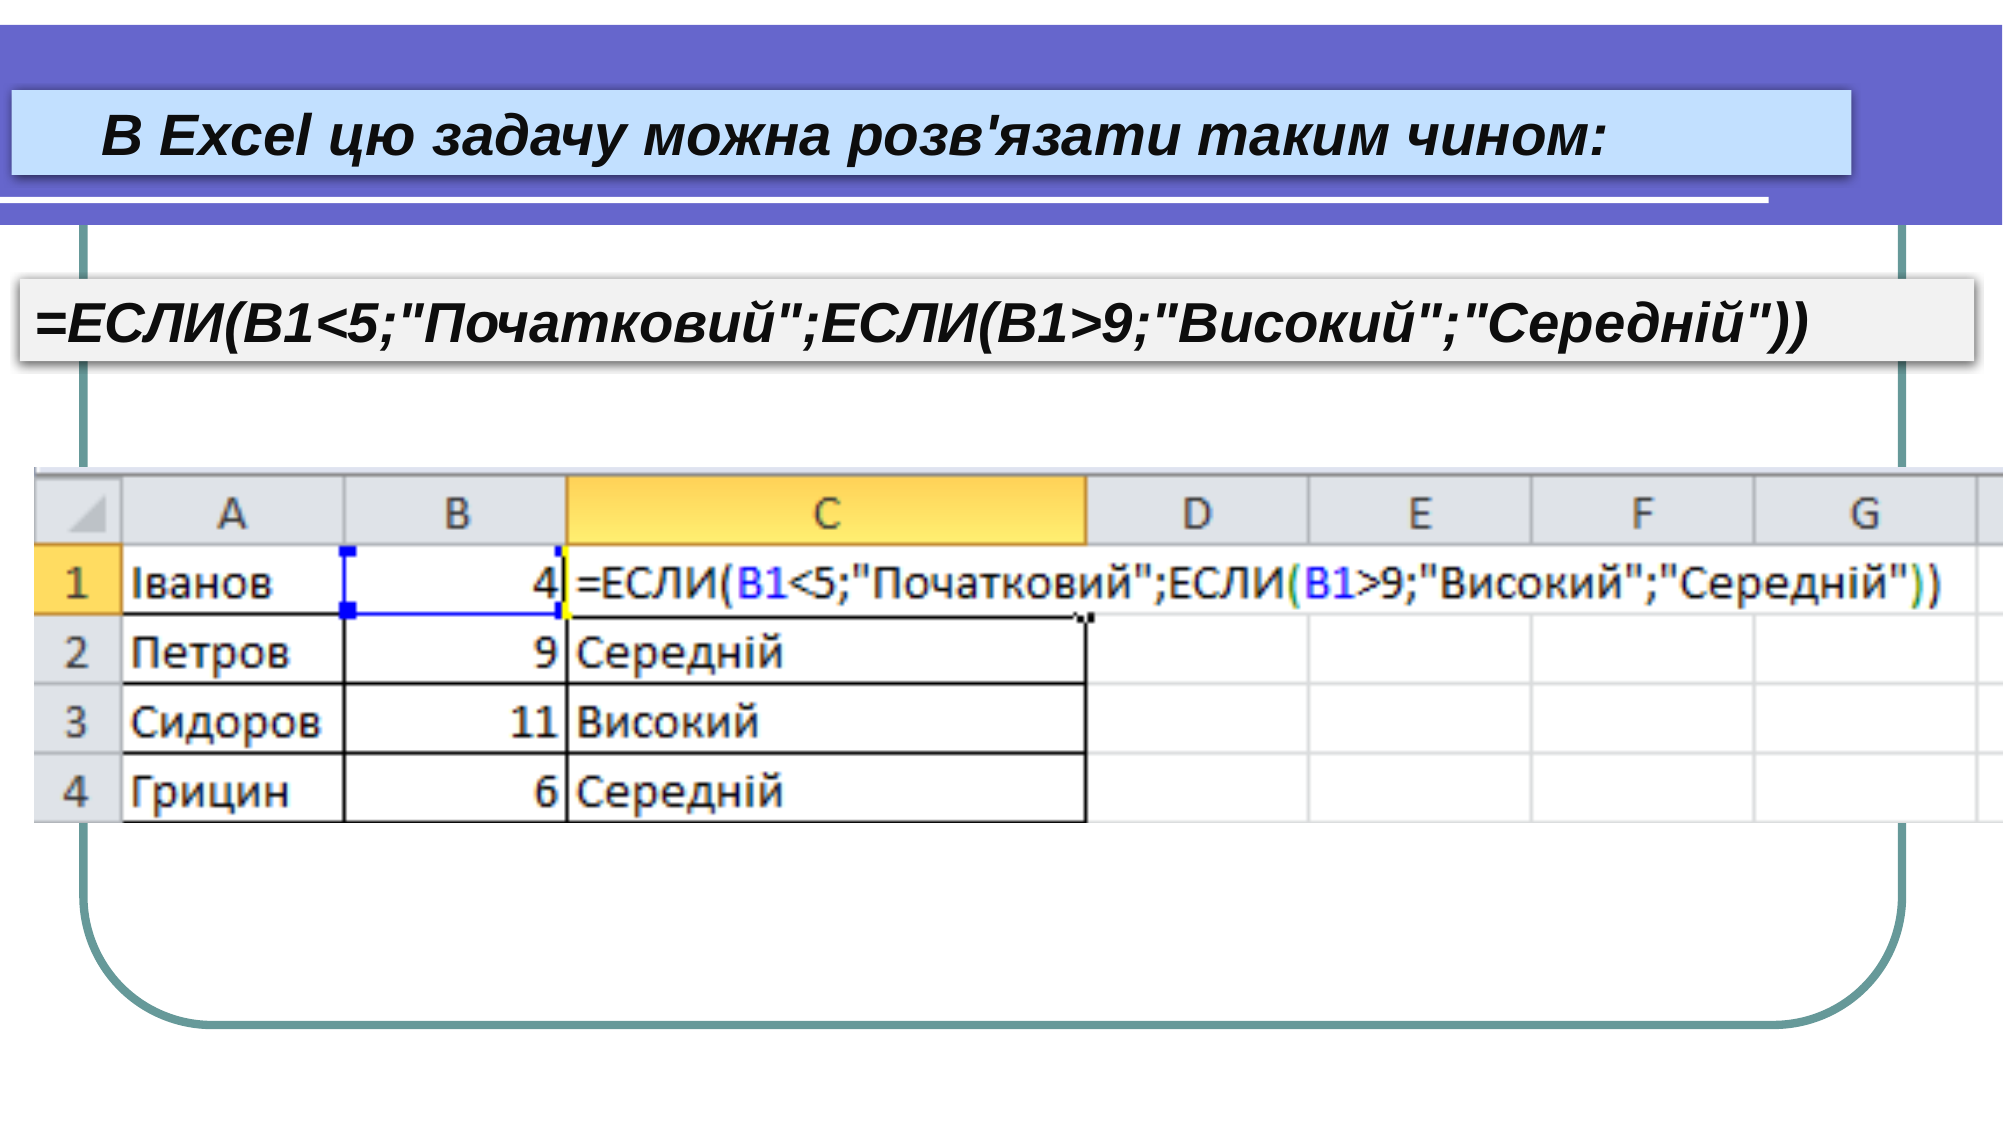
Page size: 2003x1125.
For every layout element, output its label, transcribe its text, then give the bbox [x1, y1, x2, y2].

text_box =ЕСЛИ(B1<5;"Початковий";ЕСЛИ(B1>9;"Високий";"Середній")) [19, 278, 1975, 362]
picture [33, 467, 2003, 823]
text_box В Excel цю задачу можна розв'язати таким чином: [11, 90, 1852, 175]
